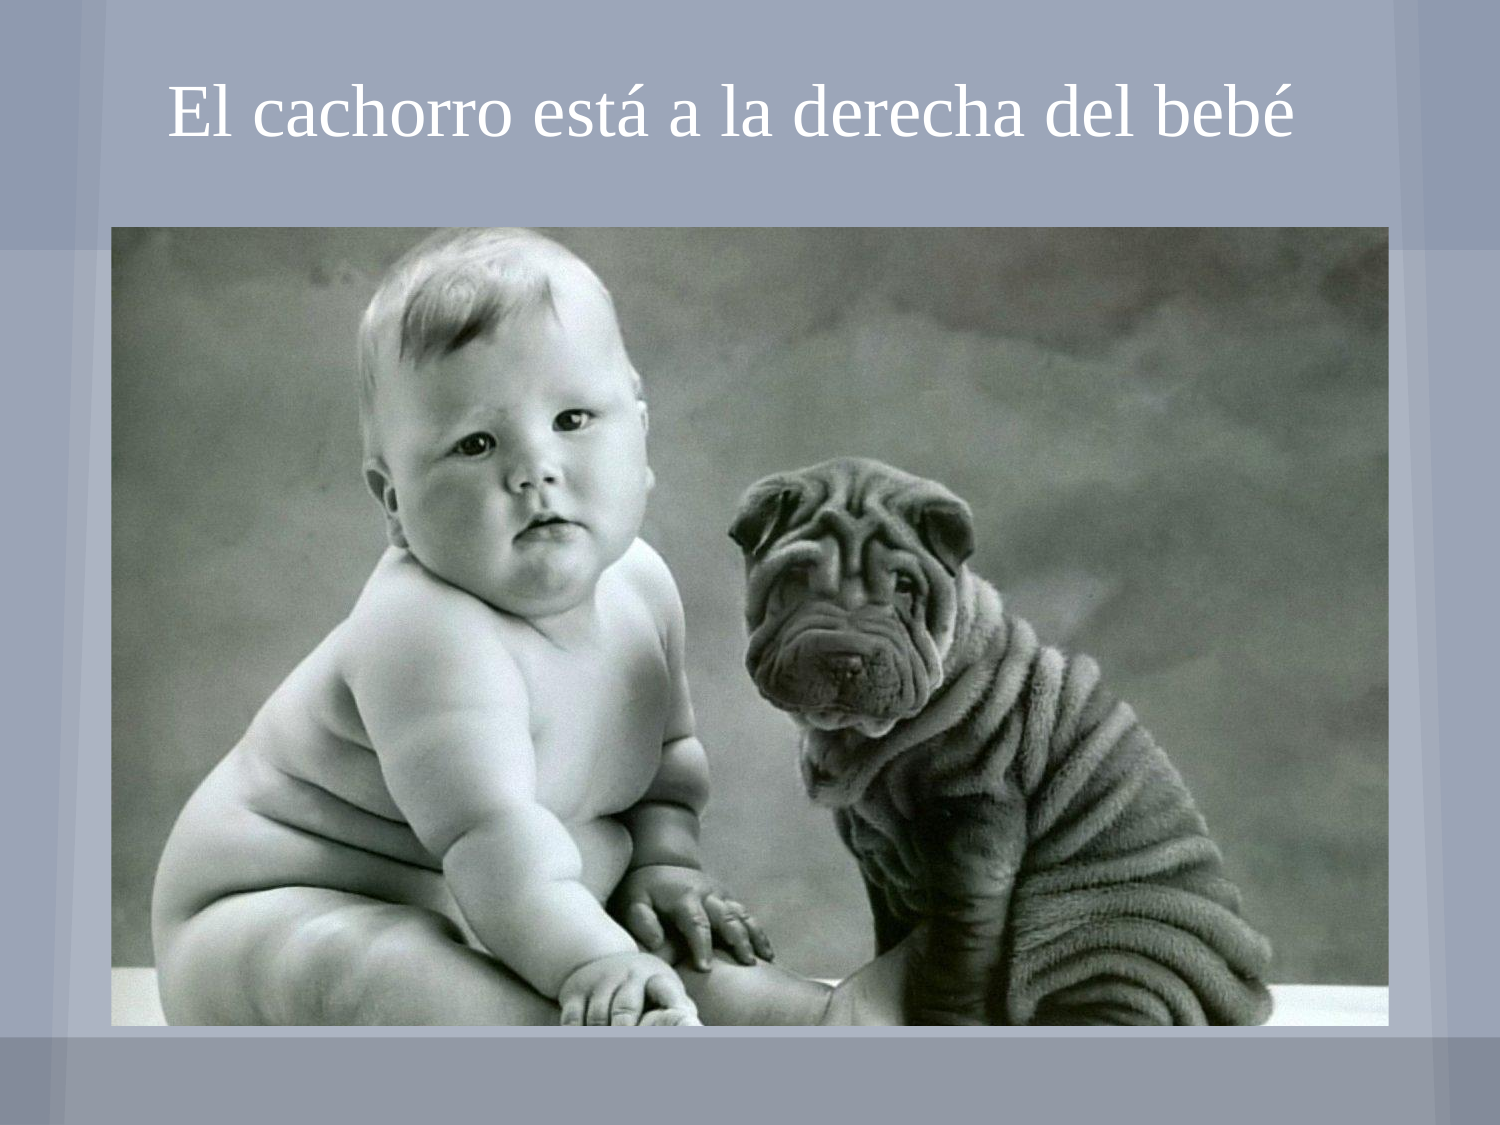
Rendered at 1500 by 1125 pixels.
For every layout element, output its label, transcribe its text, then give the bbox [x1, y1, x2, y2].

text_box [111, 227, 1389, 1026]
text_box El cachorro está a la derecha del bebé [152, 46, 1315, 161]
